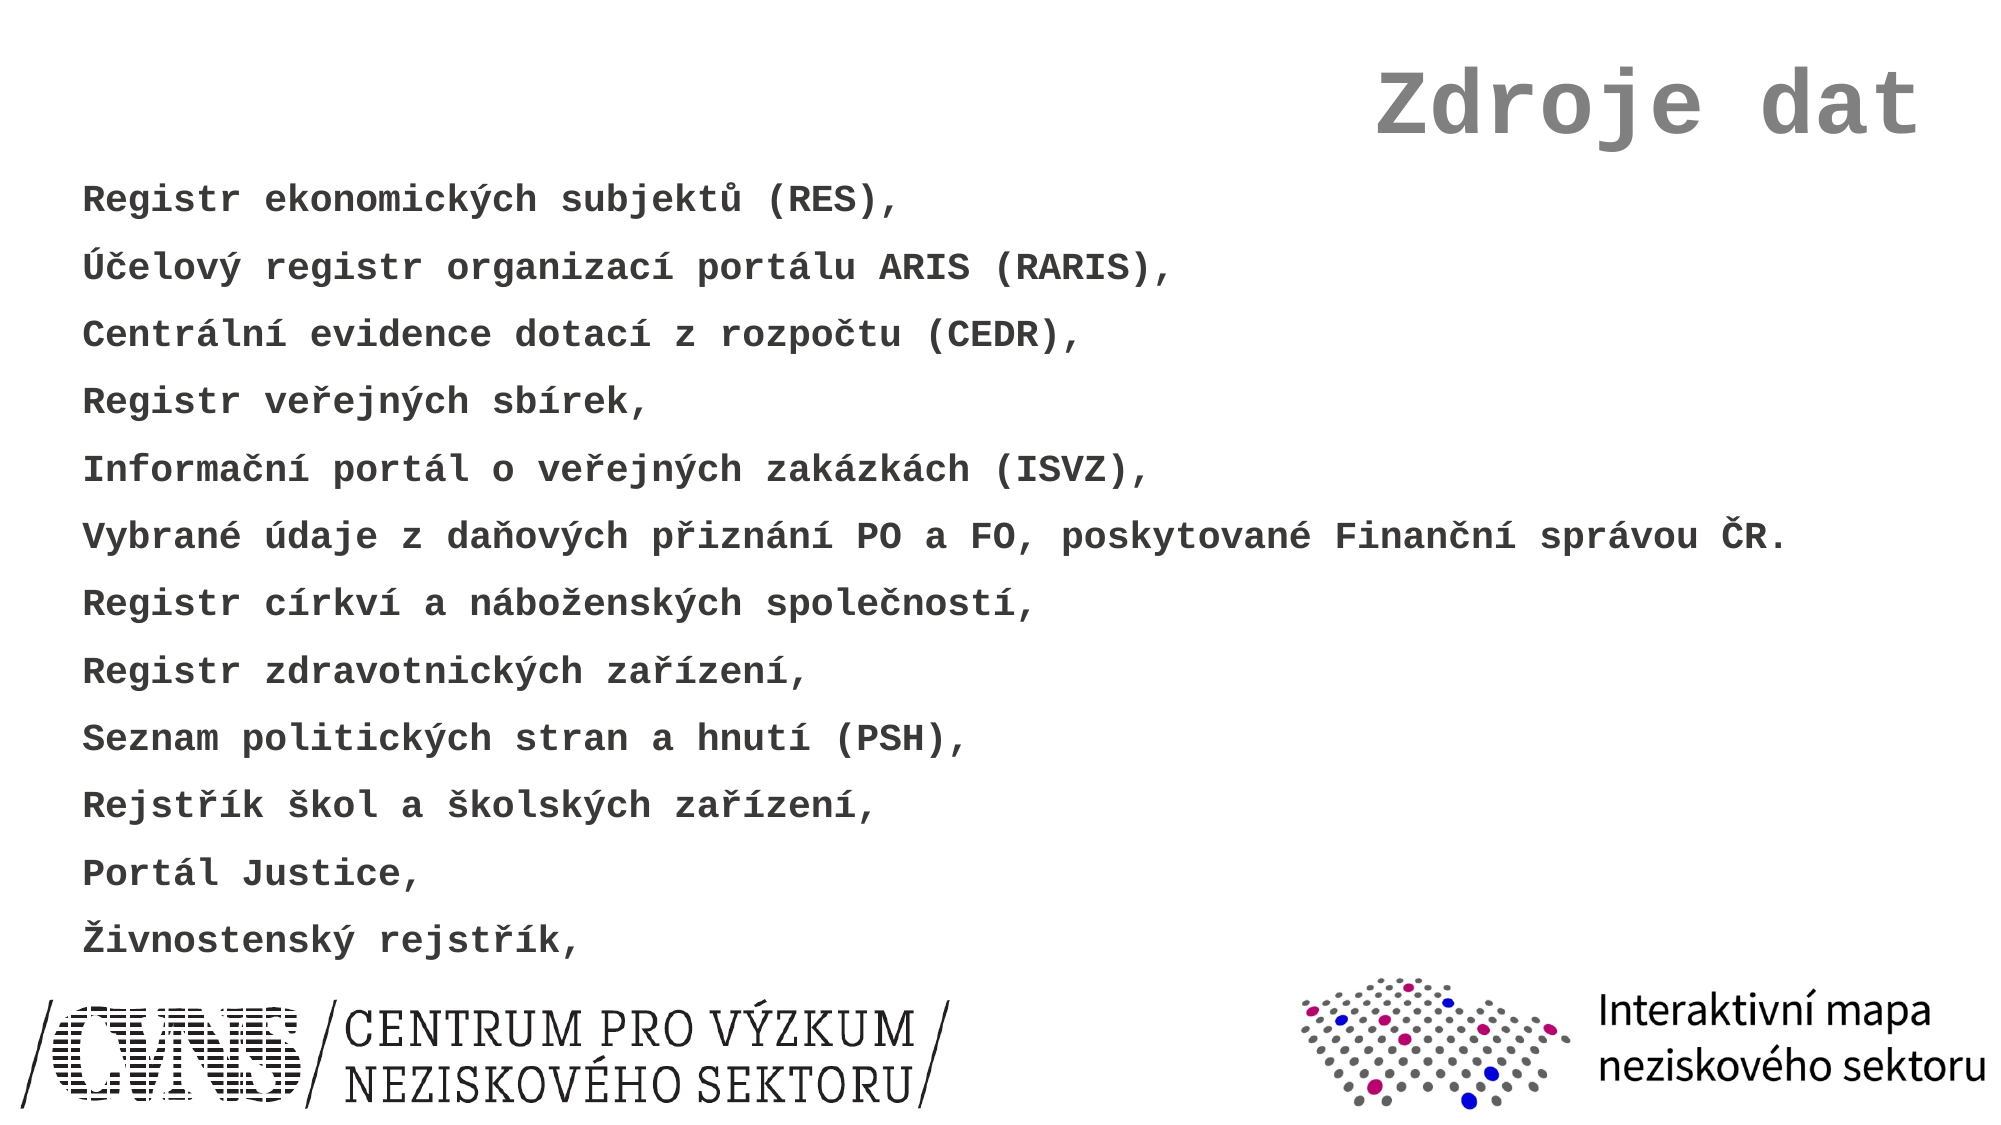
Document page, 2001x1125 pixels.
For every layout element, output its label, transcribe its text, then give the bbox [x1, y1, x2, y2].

title Zdroje dat [67, 23, 1940, 184]
list Registr ekonomických subjektů (RES), Účelový registr organizací portálu ARIS (RARIS), Centrální evidence dotací z rozpočtu (CEDR), Registr veřejných sbírek, Informační portál o veřejných zakázkách (ISVZ), Vybrané údaje z daňových přiznání PO a FO, poskytované Finanční správou ČR. Registr církví a náboženských společností, Registr zdravotnických zařízení, Seznam politických stran a hnutí (PSH), Rejstřík škol a školských zařízení, Portál Justice, Živnostenský rejstřík, Registr smluv,………. [67, 184, 1940, 1044]
picture [6, 983, 955, 1125]
picture [1285, 962, 2000, 1125]
